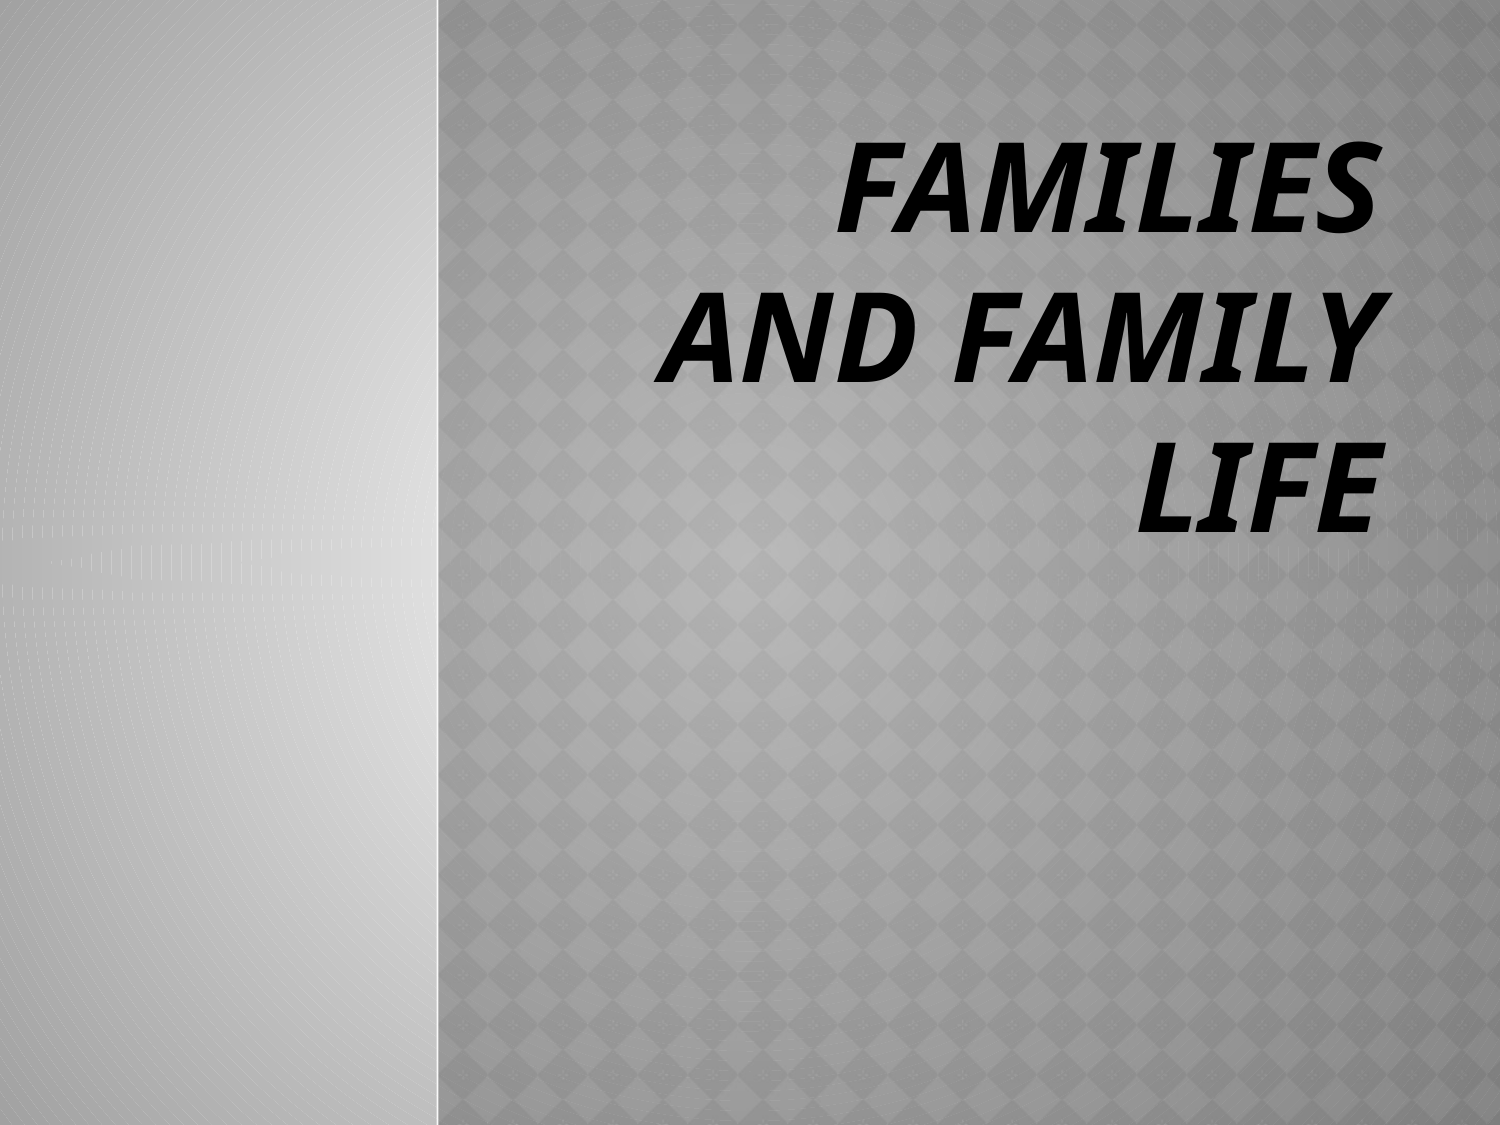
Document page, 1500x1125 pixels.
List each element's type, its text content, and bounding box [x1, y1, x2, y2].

title FAMILIES AND FAMILY LIFE [552, 87, 1390, 558]
